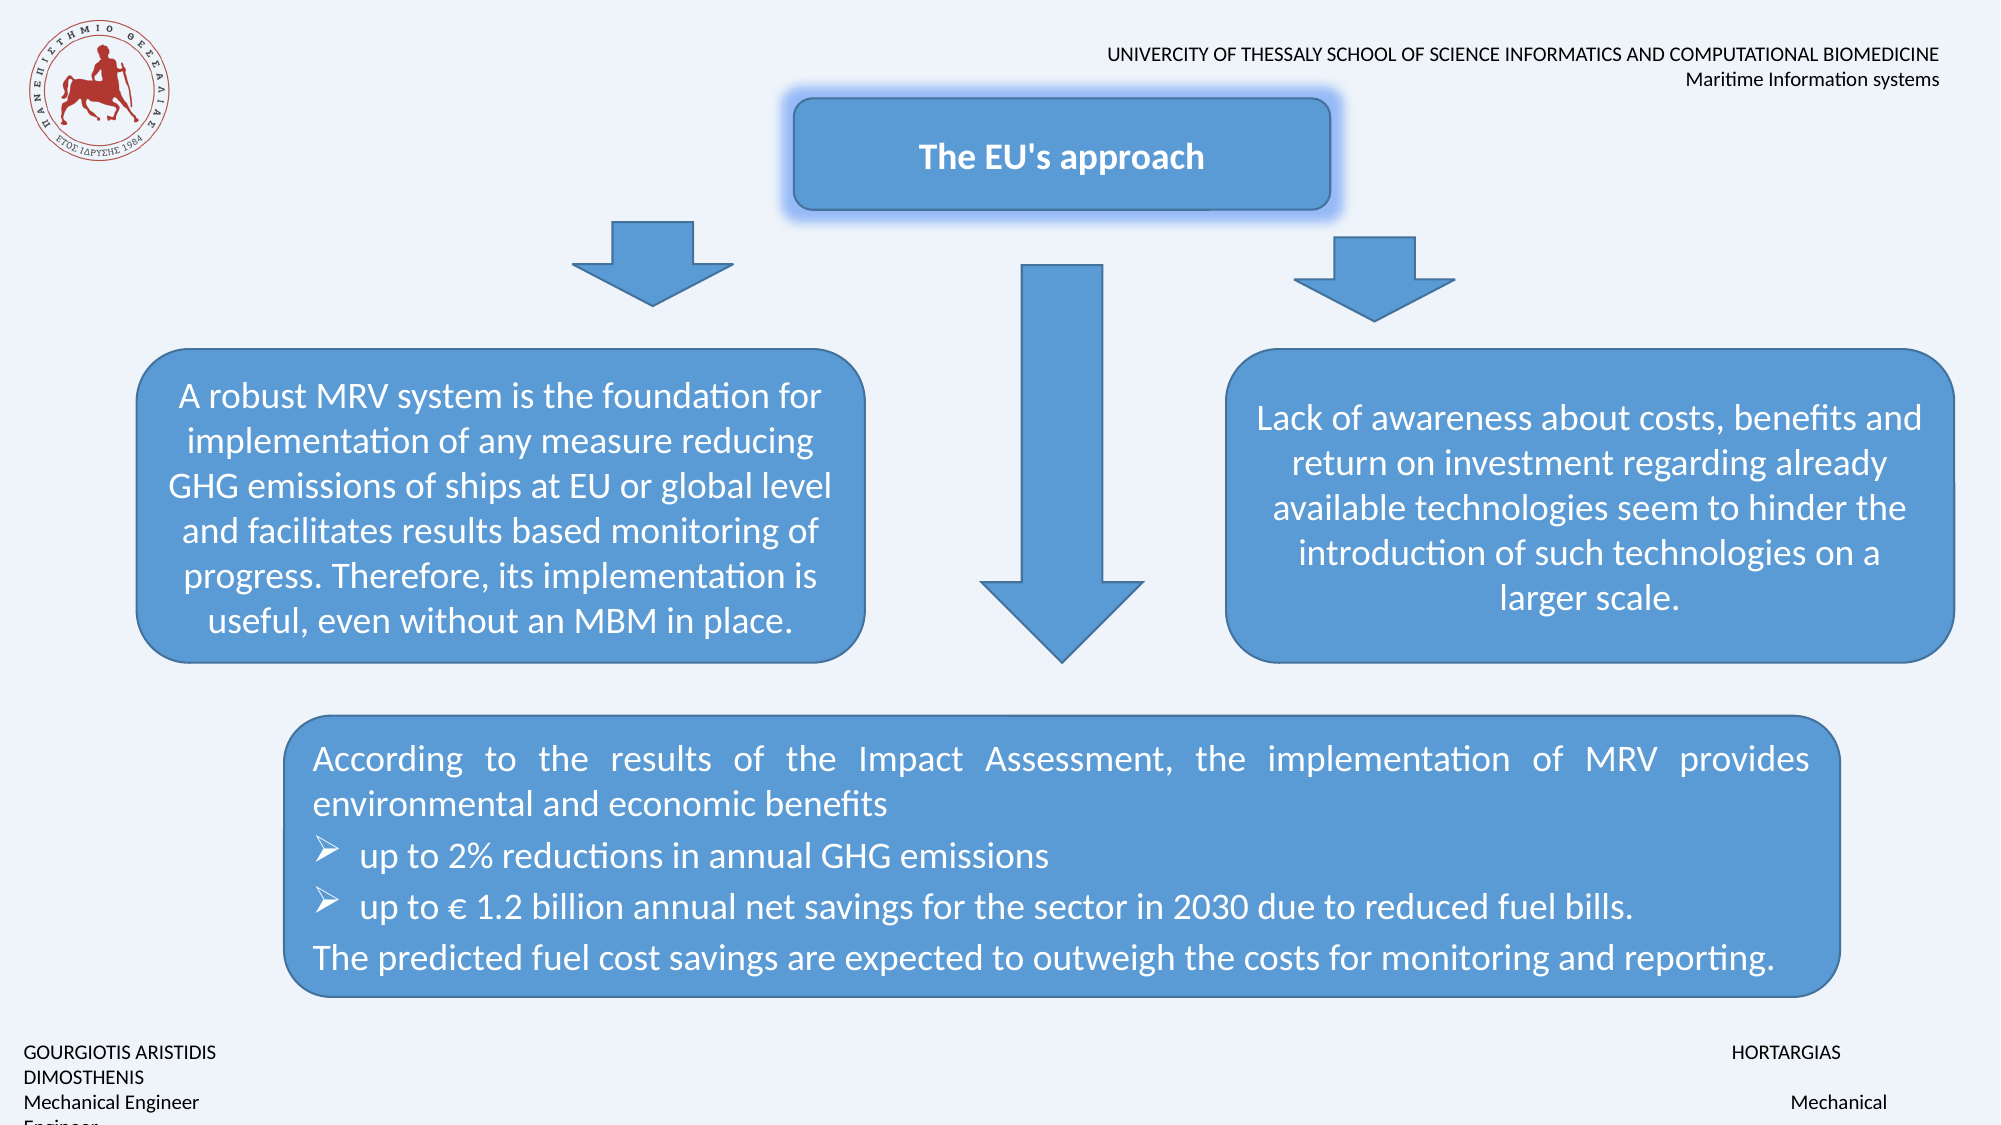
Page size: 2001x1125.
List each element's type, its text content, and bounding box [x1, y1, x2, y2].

text_box According to the results of the Impact Assessment, the implementation of MRV provides environmental and economic benefits up to 2% reductions in annual GHG emissions up to € 1.2 billion annual net savings for the sector in 2030 due to reduced fuel bills. The predicted fuel cost savings are expected to outweigh the costs for monitoring and reporting. [282, 714, 1842, 998]
text_box [1293, 236, 1456, 323]
text_box Lack of awareness about costs, benefits and return on investment regarding already available technologies seem to hinder the introduction of such technologies on a larger scale. [1225, 348, 1956, 664]
text_box The EU's approach [792, 97, 1332, 211]
text_box UNIVERCITY OF THESSALY SCHOOL OF SCIENCE INFORMATICS AND COMPUTATIONAL BIOMEDICINE Maritime Information systems [229, 32, 1955, 98]
text_box GOURGIOTIS ARISTIDIS HORTARGIAS DIMOSTHENIS Mechanical Engineer Mechanical Engineer [8, 1030, 1984, 1125]
text_box [979, 264, 1146, 665]
text_box [571, 221, 734, 308]
picture [27, 20, 172, 162]
text_box A robust MRV system is the foundation for implementation of any measure reducing GHG emissions of ships at EU or global level and facilitates results based monitoring of progress. Therefore, its implementation is useful, even without an MBM in place. [135, 348, 866, 664]
